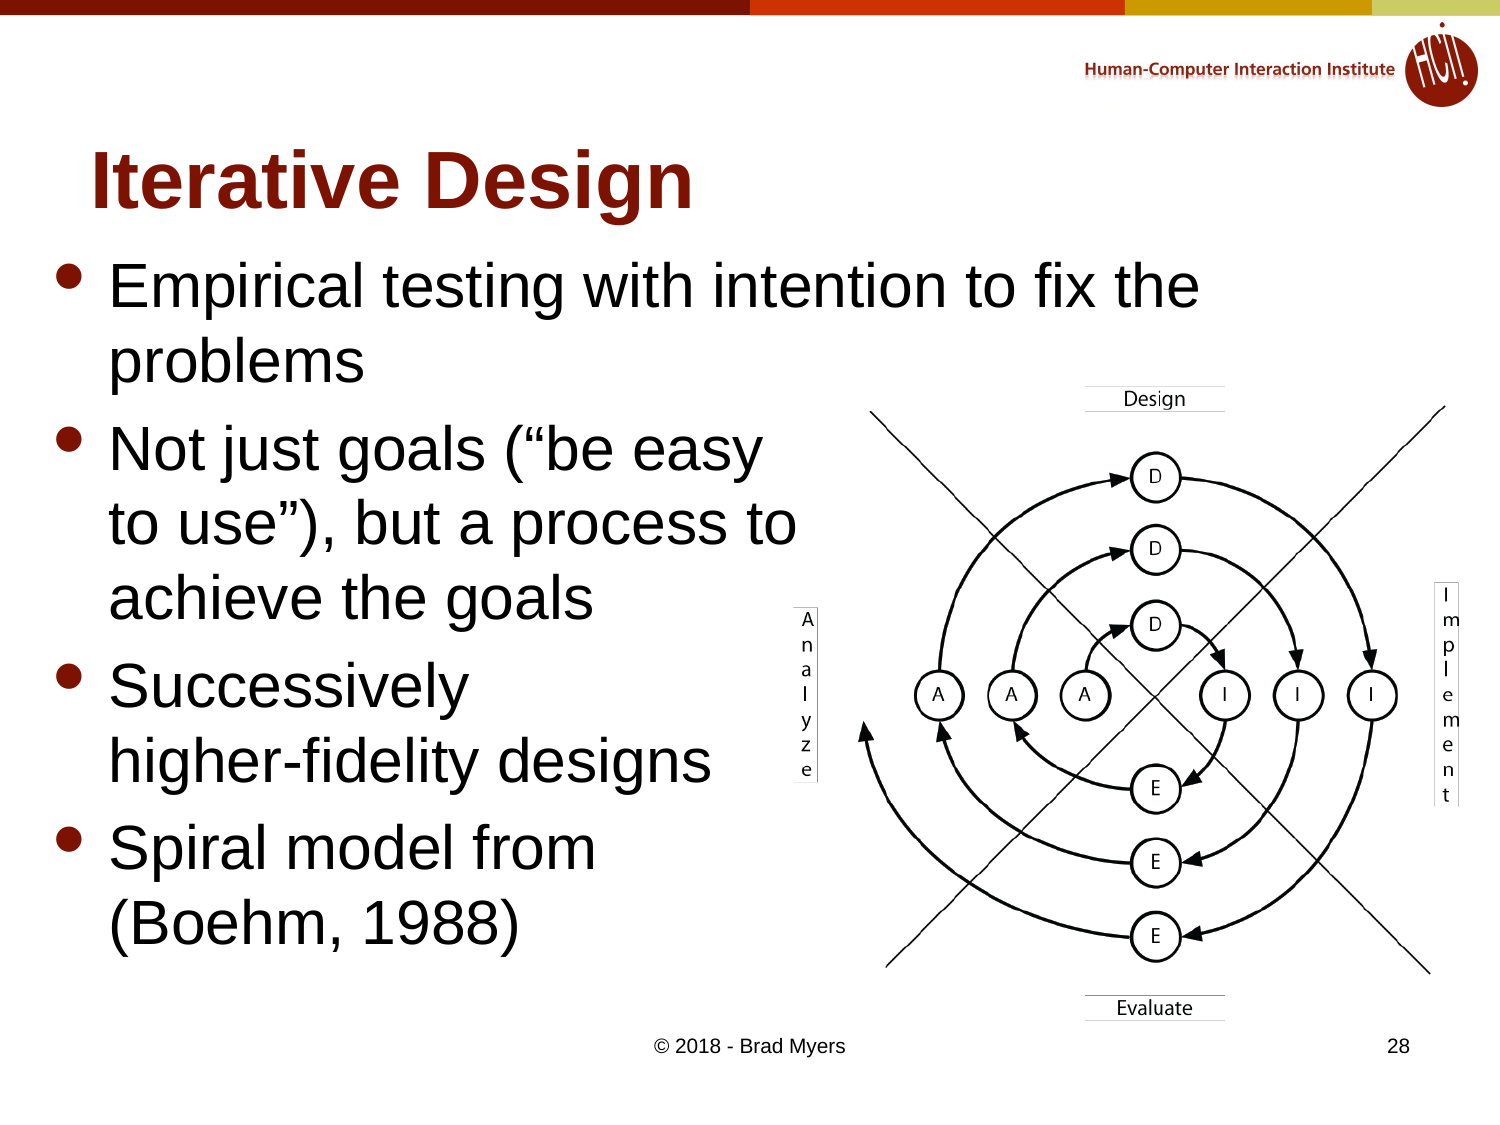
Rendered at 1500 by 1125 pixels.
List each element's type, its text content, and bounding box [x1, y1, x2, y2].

picture [783, 374, 1500, 1038]
title Iterative Design [74, 19, 1313, 233]
list Empirical testing with intention to fix the problems Not just goals (“be easy to use”), but a process to achieve the goals Successively higher-fidelity designs Spiral model from (Boehm, 1988) [37, 237, 1388, 962]
footer © 2018 - Brad Myers [512, 1024, 988, 1101]
picture [1313, 22, 1478, 107]
slide_number 28 [1074, 1046, 1426, 1101]
